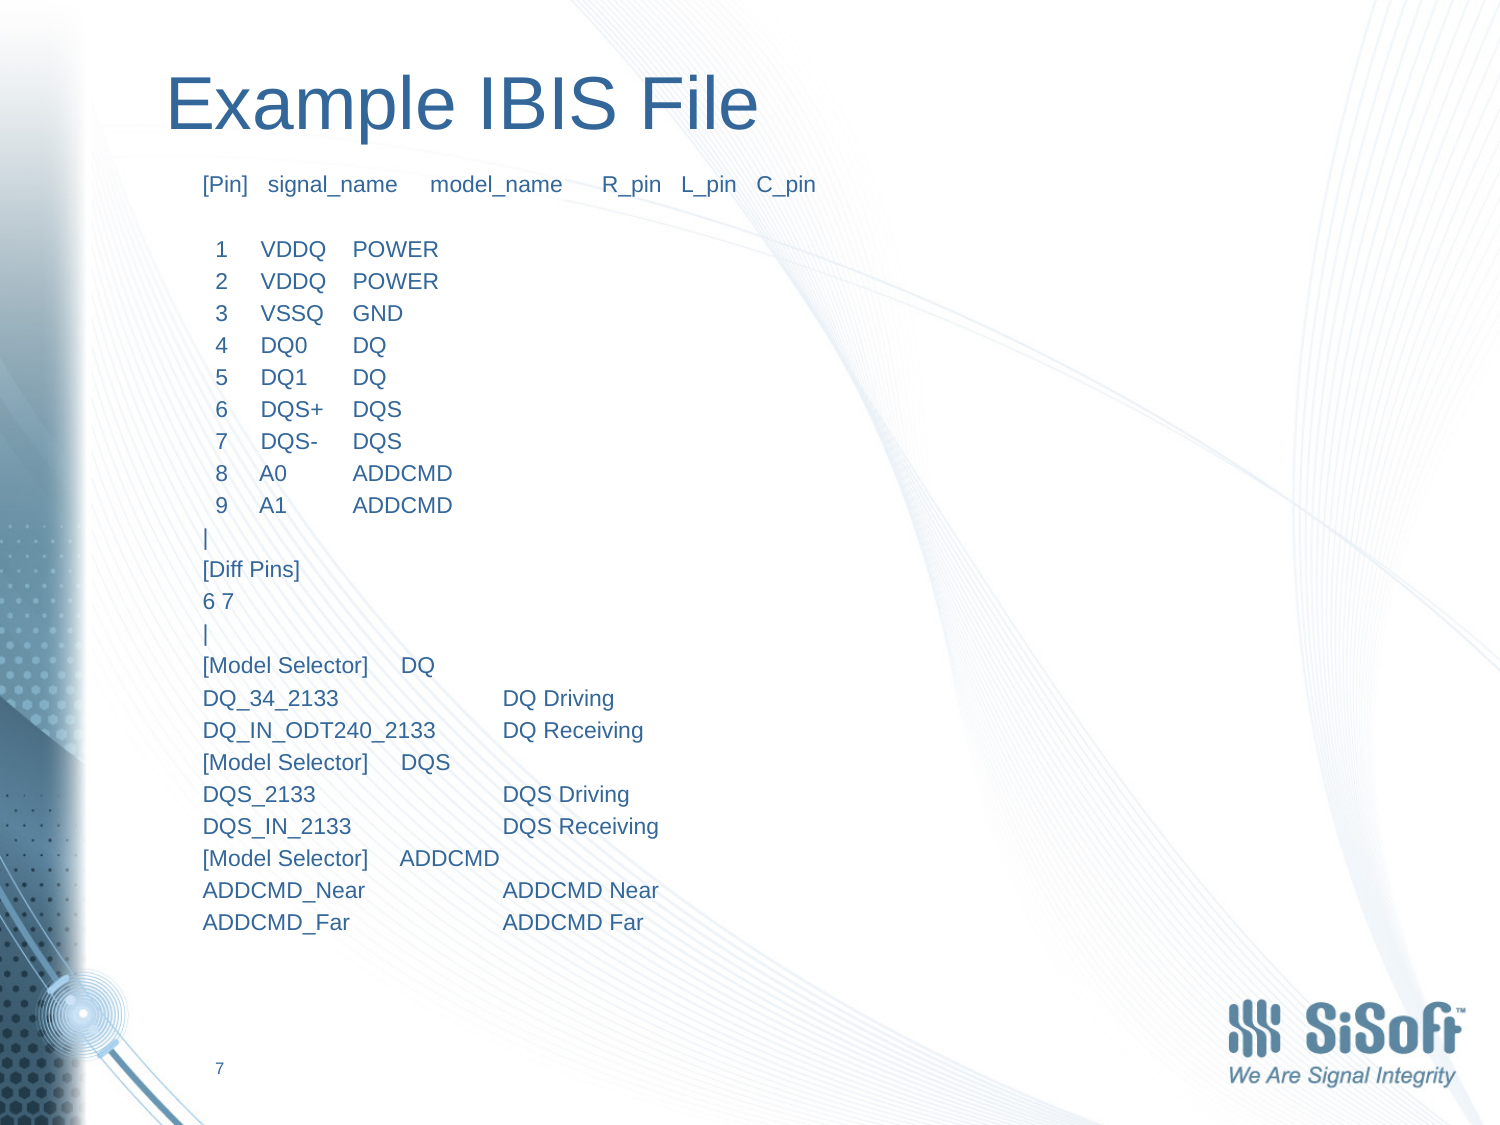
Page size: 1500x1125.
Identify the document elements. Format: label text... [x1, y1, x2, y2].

title Example IBIS File [150, 24, 1300, 175]
picture [0, 0, 1500, 1125]
footer 7 [200, 1050, 975, 1104]
list [Pin] signal_name model_name R_pin L_pin C_pin 1 VDDQ POWER 2 VDDQ POWER 3 VSSQ GND 4 DQ0 DQ 5 DQ1 DQ 6 DQS+ DQS 7 DQS- DQS 8 A0 ADDCMD 9 A1 ADDCMD | [Diff Pins] 6 7 | [Model Selector] DQ DQ_34_2133 DQ Driving DQ_IN_ODT240_2133 DQ Receiving [Model Selector] DQS DQS_2133 DQS Driving DQS_IN_2133 DQS Receiving [Model Selector] ADDCMD ADDCMD_Near ADDCMD Near ADDCMD_Far ADDCMD Far [187, 162, 1363, 963]
